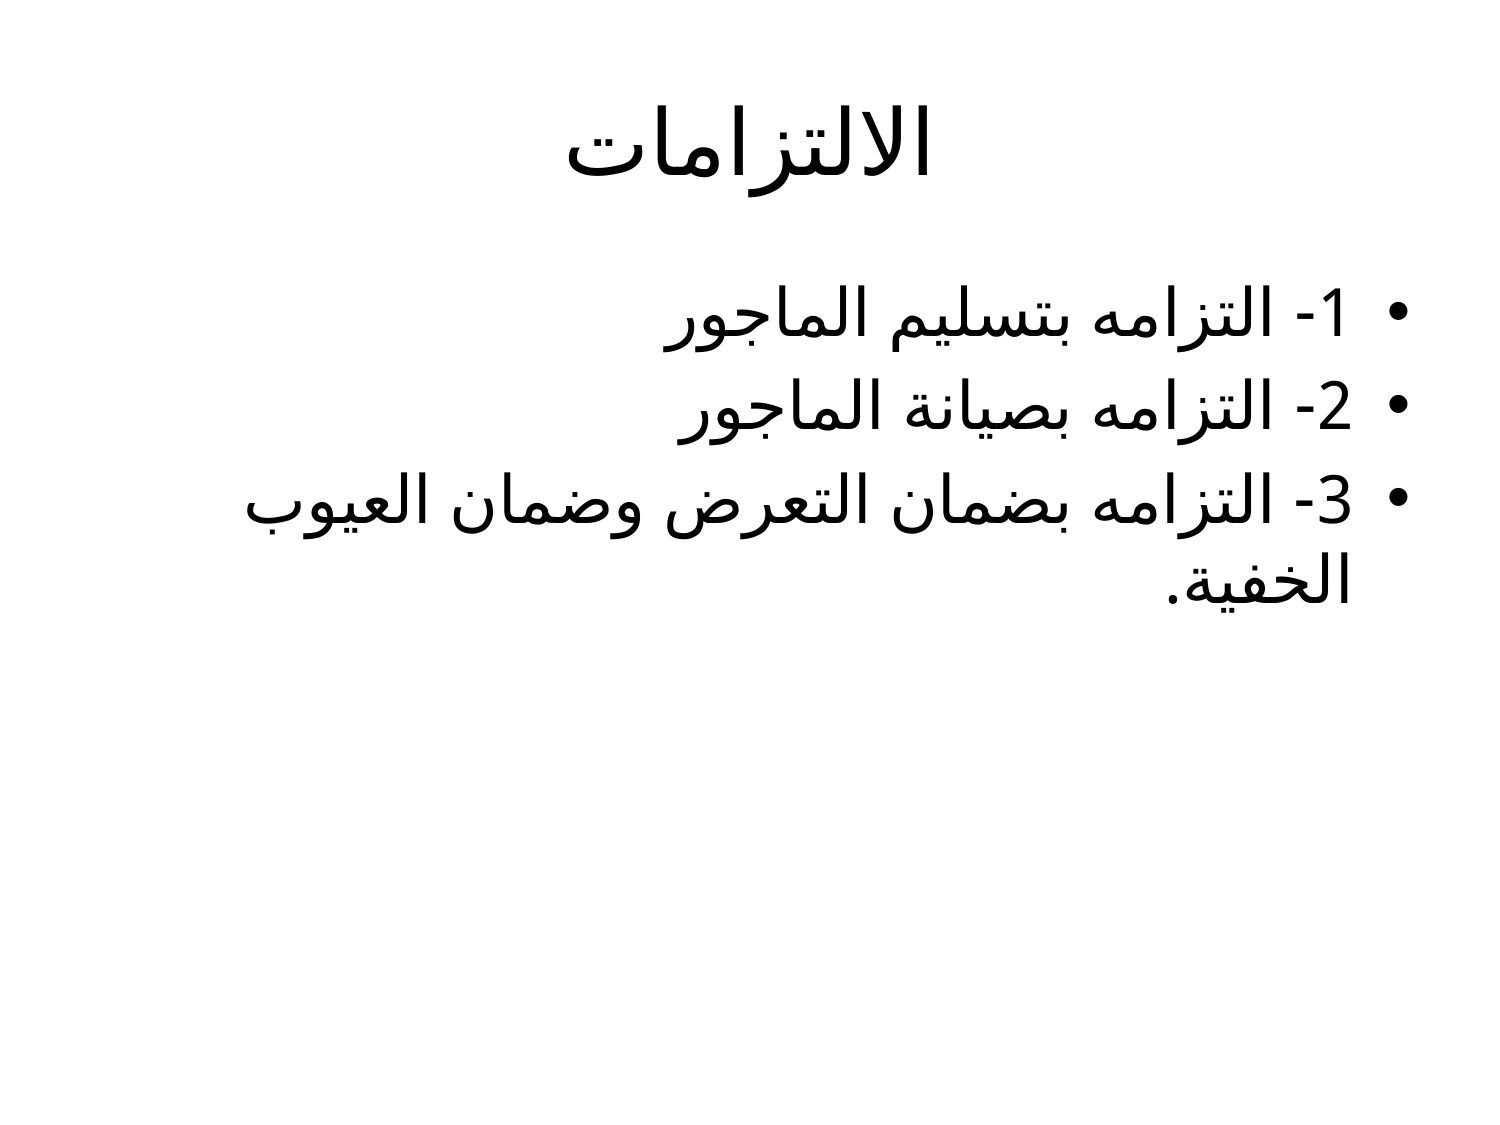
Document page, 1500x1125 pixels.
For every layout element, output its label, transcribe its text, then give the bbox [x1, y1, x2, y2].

list 1- التزامه بتسليم الماجور 2- التزامه بصيانة الماجور 3- التزامه بضمان التعرض وضمان العيوب الخفية. [75, 262, 1425, 1005]
title الالتزامات [75, 45, 1425, 233]
